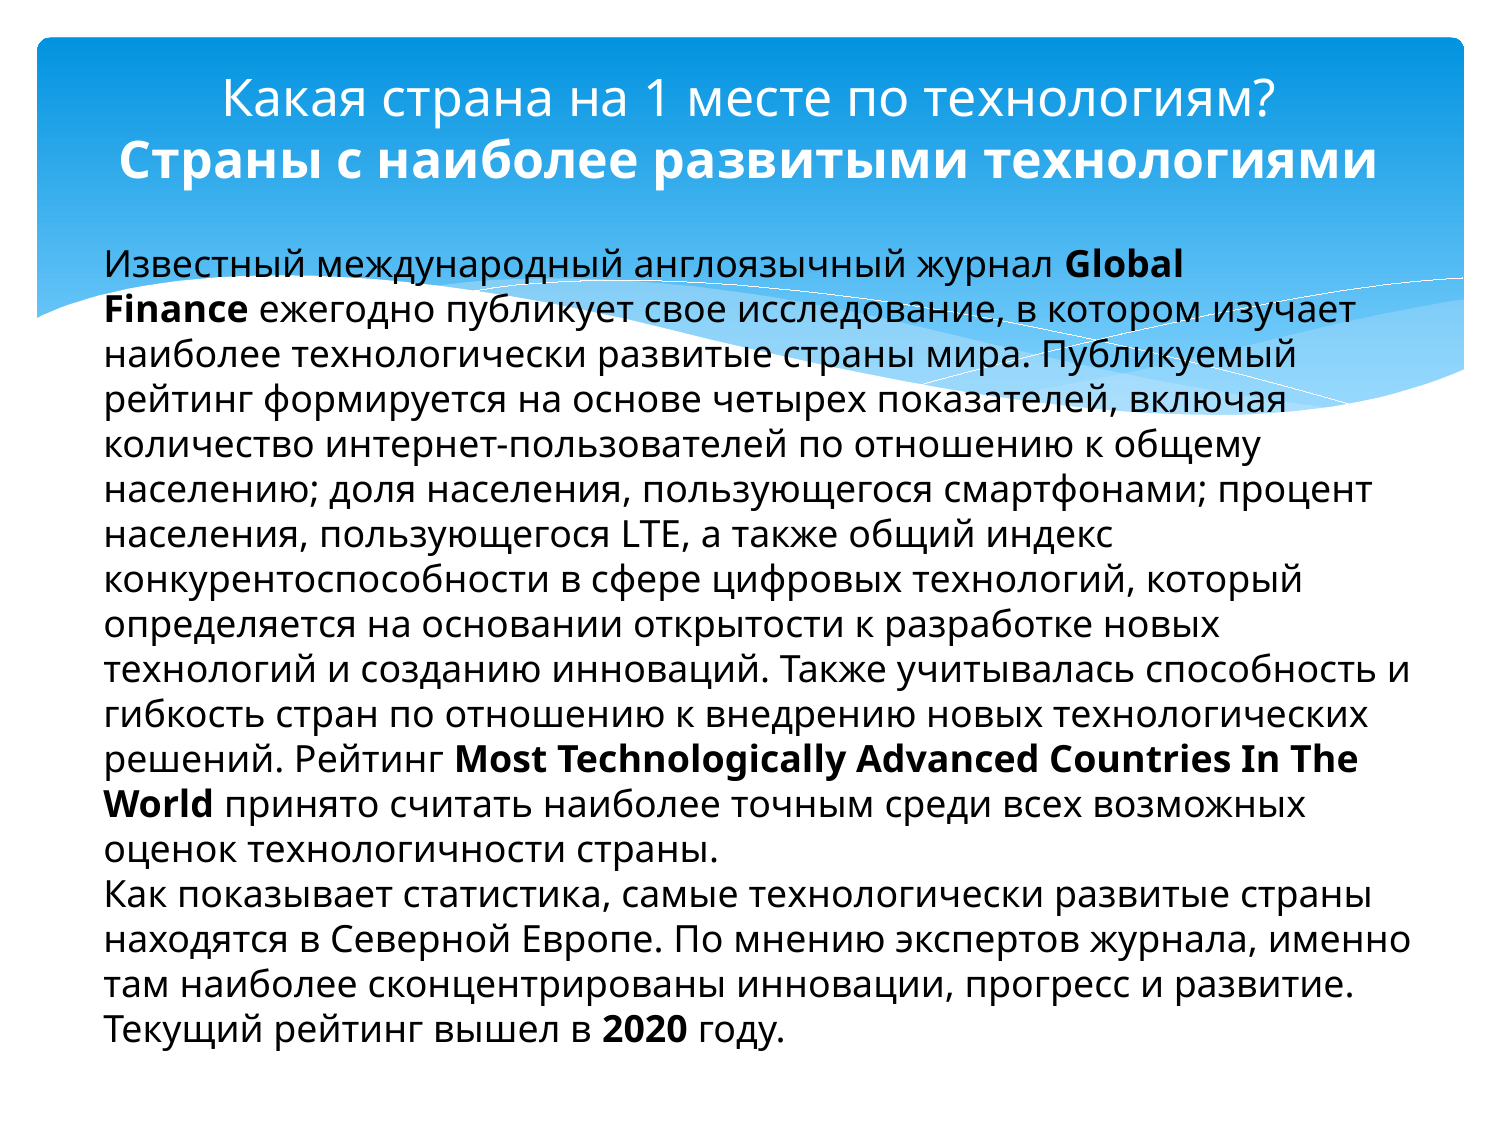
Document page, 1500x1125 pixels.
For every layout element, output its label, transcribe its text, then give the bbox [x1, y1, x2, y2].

text_box Известный международный англоязычный журнал Global Finance ежегодно публикует свое исследование, в котором изучает наиболее технологически развитые страны мира. Публикуемый рейтинг формируется на основе четырех показателей, включая количество интернет-пользователей по отношению к общему населению; доля населения, пользующегося смартфонами; процент населения, пользующегося LTE, а также общий индекс конкурентоспособности в сфере цифровых технологий, который определяется на основании открытости к разработке новых технологий и созданию инноваций. Также учитывалась способность и гибкость стран по отношению к внедрению новых технологических решений. Рейтинг Most Technologically Advanced Countries In The World принято считать наиболее точным среди всех возможных оценок технологичности страны. Как показывает статистика, самые технологически развитые страны находятся в Северной Европе. По мнению экспертов журнала, именно там наиболее сконцентрированы инновации, прогресс и развитие. Текущий рейтинг вышел в 2020 году. [88, 232, 1436, 1057]
title Какая страна на 1 месте по технологиям? Страны с наиболее развитыми технологиями [75, 55, 1425, 261]
